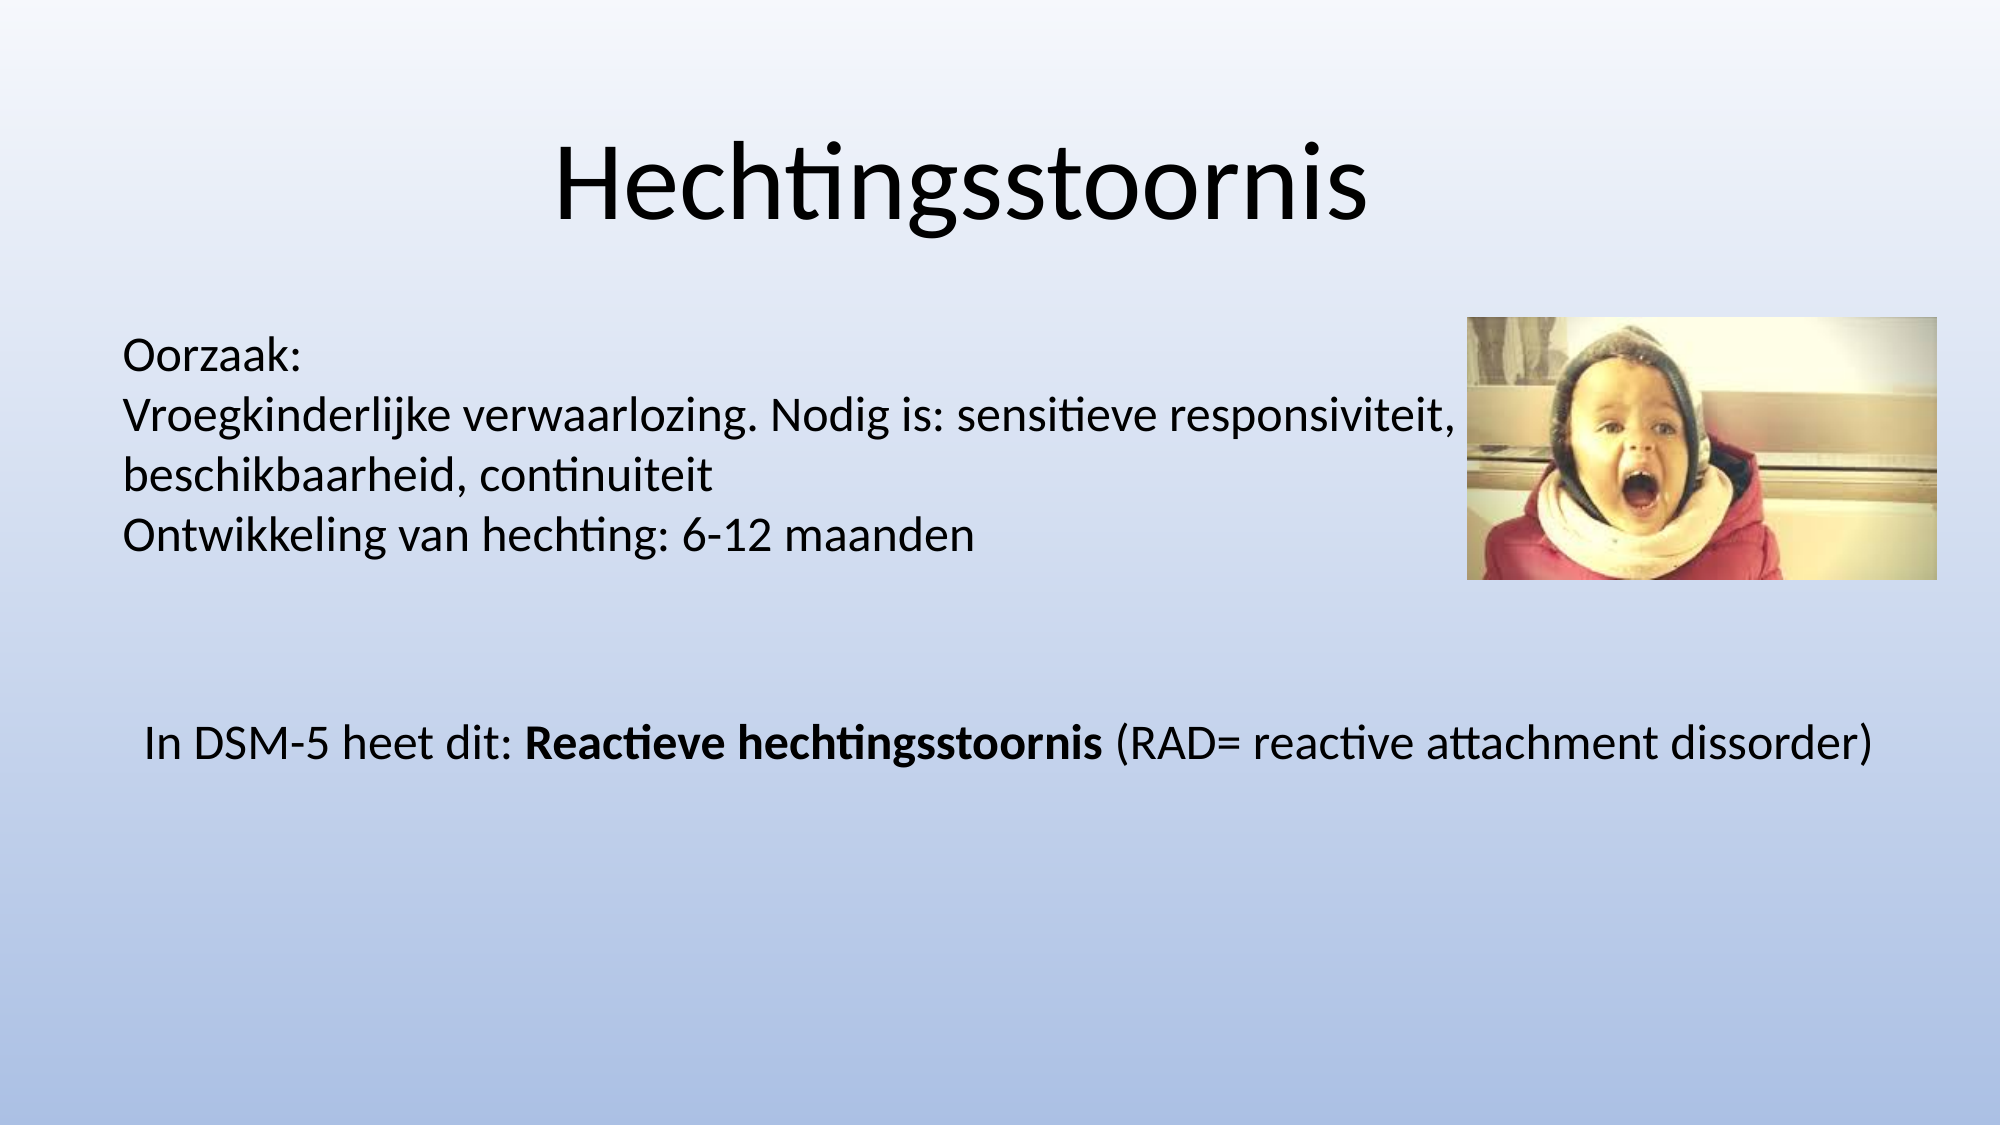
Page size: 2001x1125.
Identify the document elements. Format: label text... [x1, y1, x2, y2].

text_box Hechtingsstoornis [538, 100, 1385, 250]
text_box In DSM-5 heet dit: Reactieve hechtingsstoornis (RAD= reactive attachment dissorder) [128, 701, 1890, 822]
picture [1467, 317, 1937, 580]
text_box Oorzaak: Vroegkinderlijke verwaarlozing. Nodig is: sensitieve responsiviteit, beschikbaarheid, continuiteit Ontwikkeling van hechting: 6-12 maanden [108, 313, 1483, 569]
